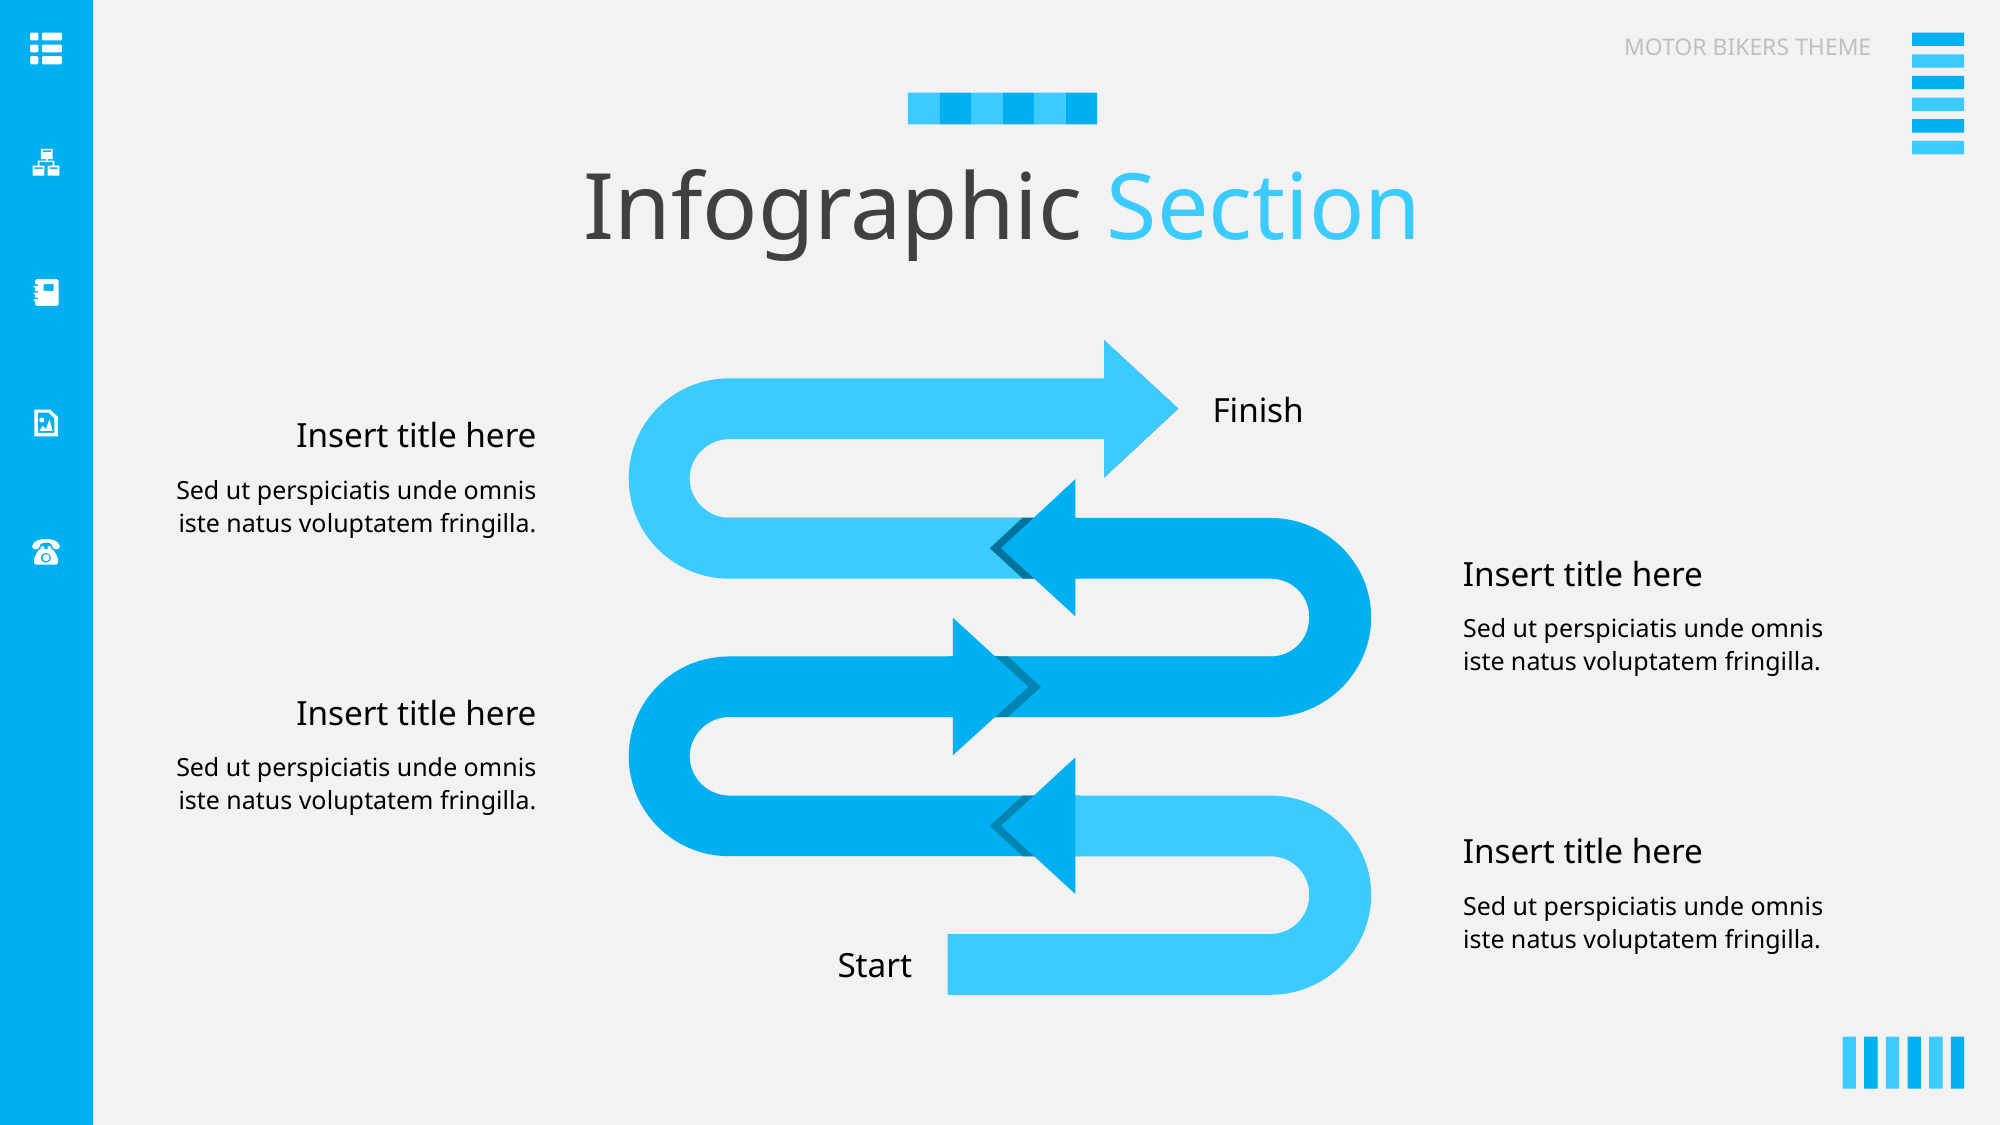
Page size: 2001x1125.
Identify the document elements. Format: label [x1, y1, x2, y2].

text_box [0, 0, 1965, 1125]
text_box [907, 92, 1098, 125]
